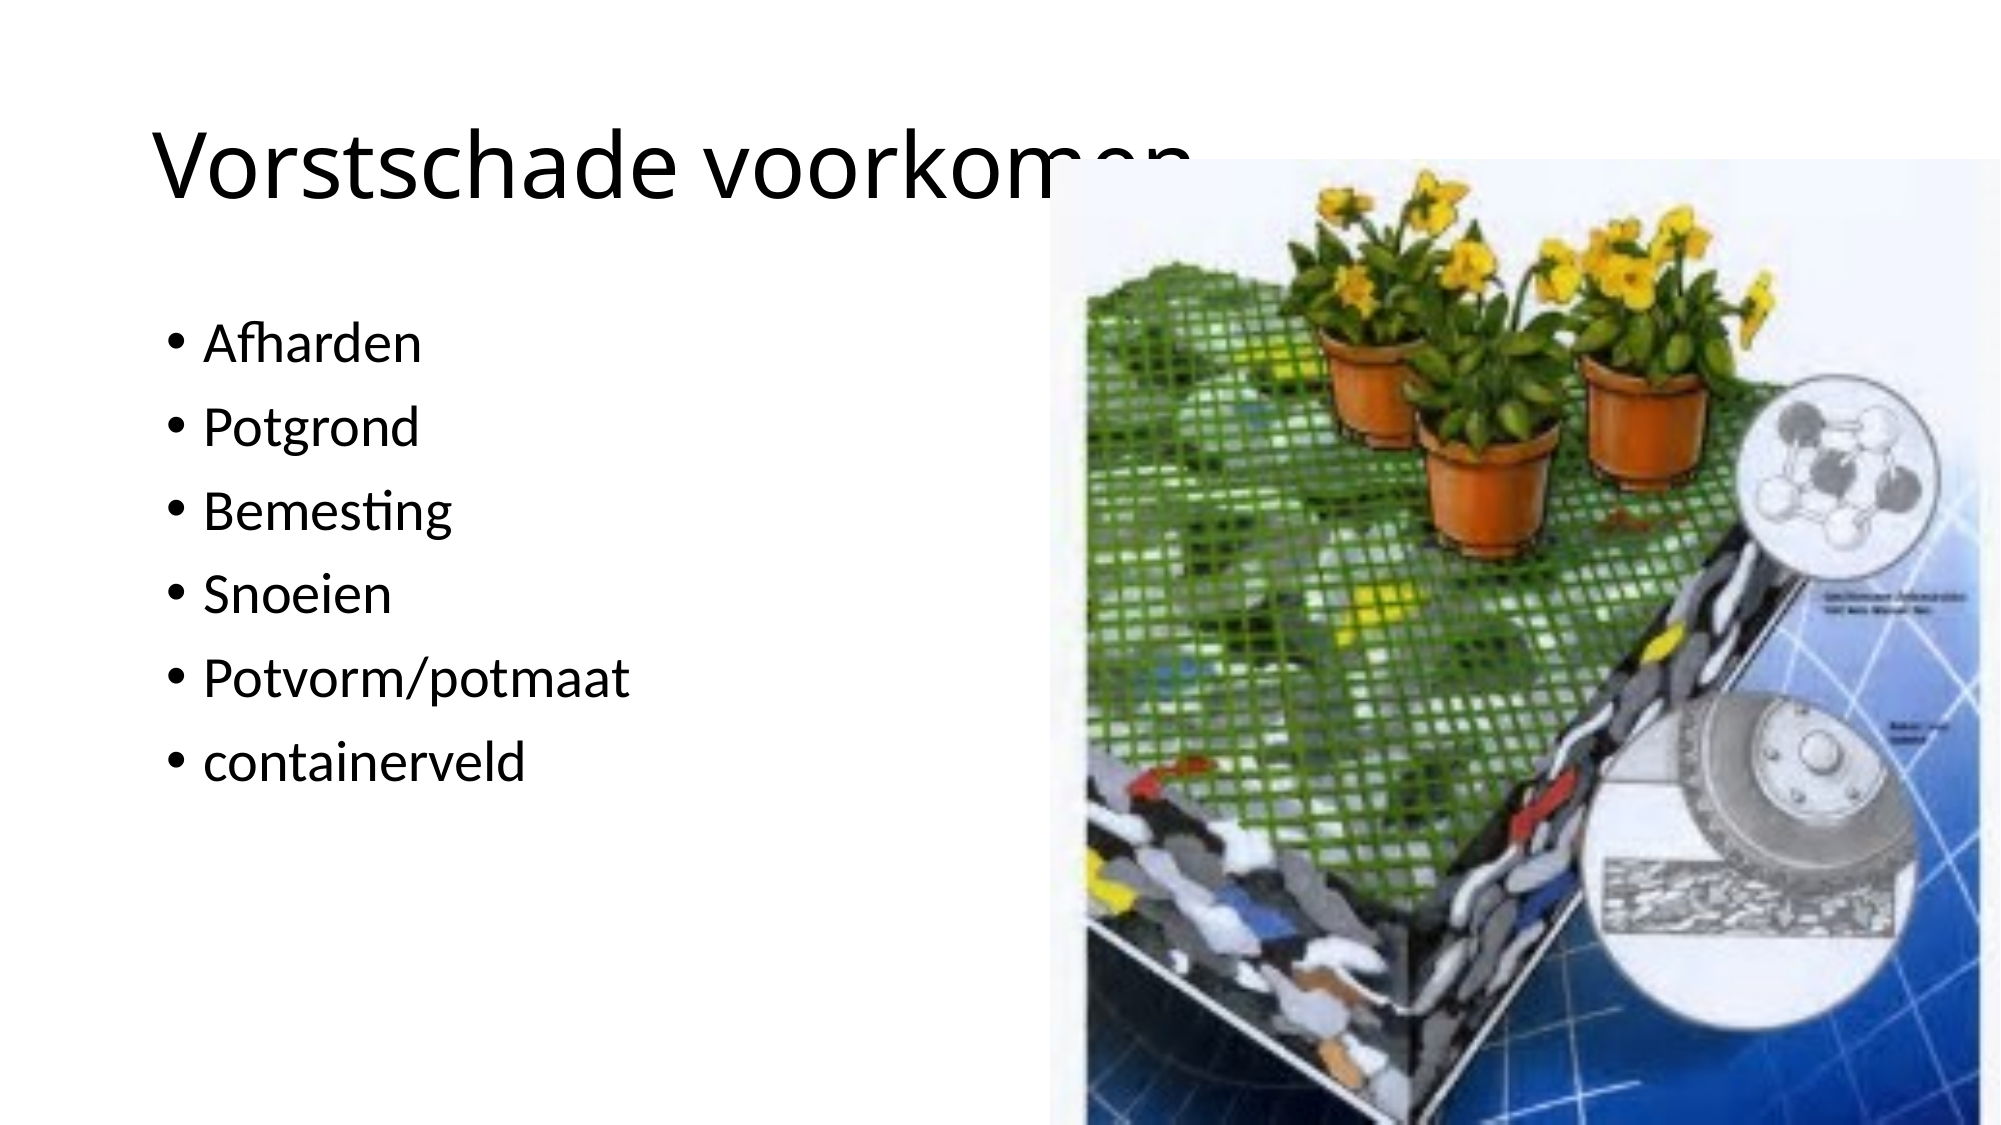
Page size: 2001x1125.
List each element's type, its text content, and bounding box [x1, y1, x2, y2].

picture [1049, 159, 2000, 1125]
title Vorstschade voorkomen [137, 59, 1863, 278]
list Afharden Potgrond Bemesting Snoeien Potvorm/potmaat containerveld [151, 304, 1049, 1019]
